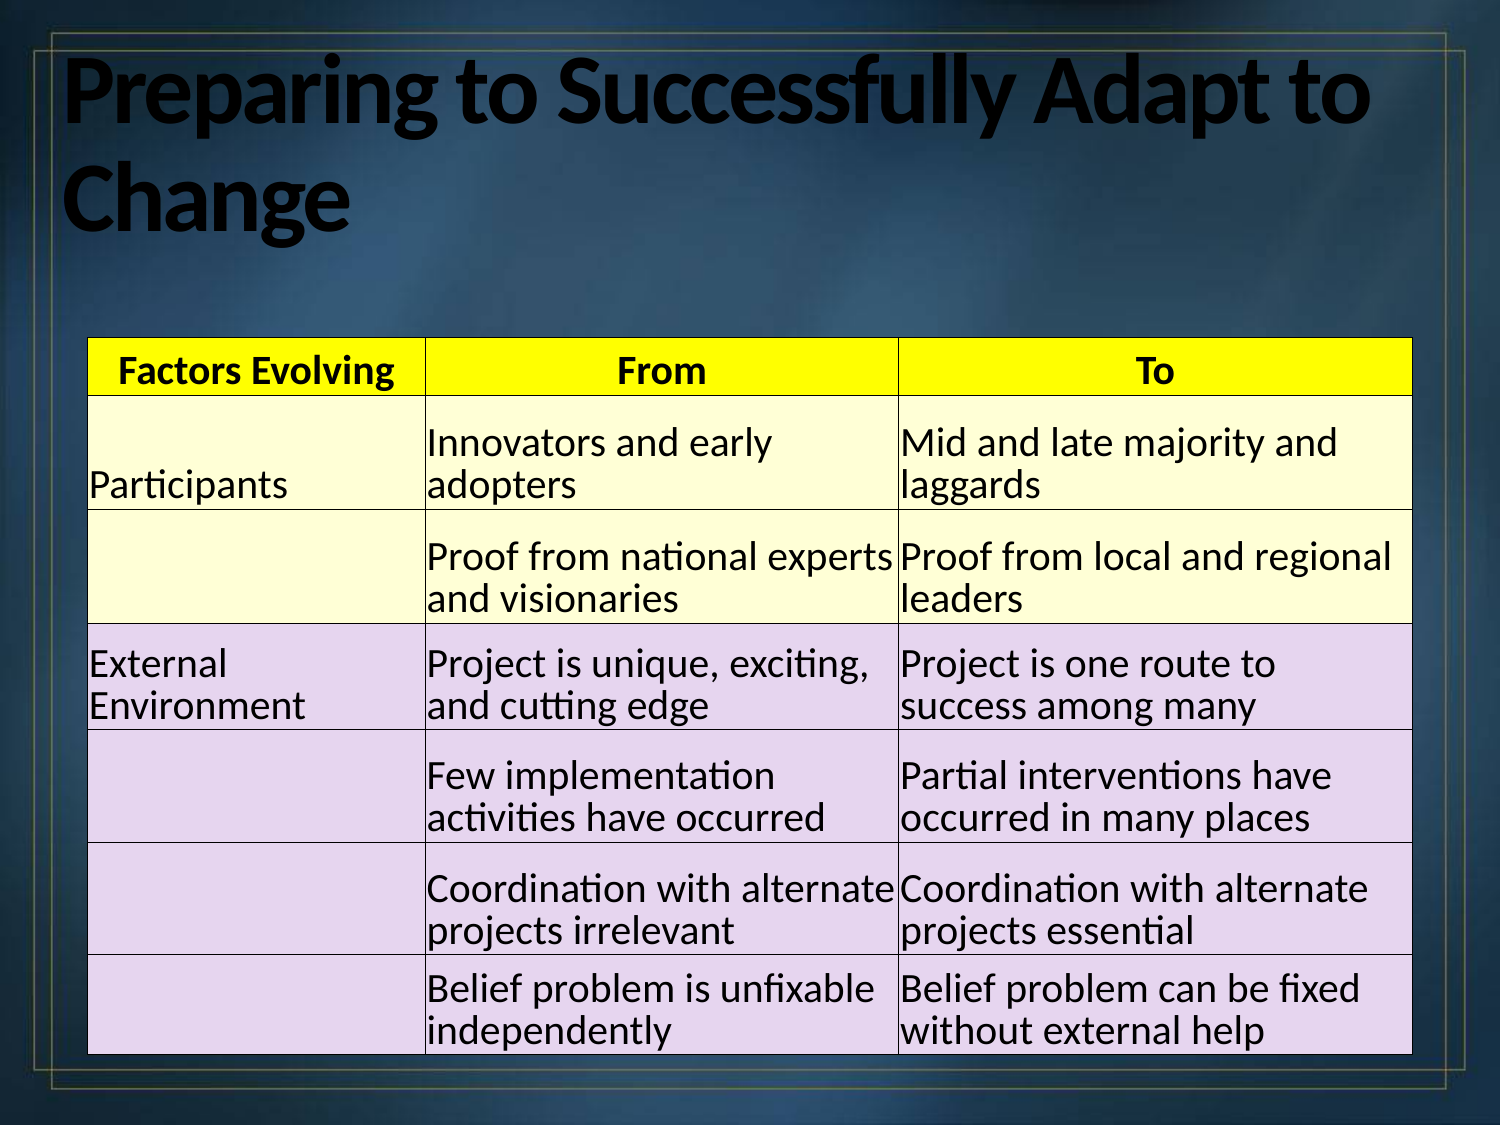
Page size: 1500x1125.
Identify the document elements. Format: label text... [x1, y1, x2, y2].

table_cell Coordination with alternate projects irrelevant [426, 843, 898, 954]
table_cell [88, 510, 425, 623]
table_cell [88, 955, 425, 1054]
table_header To [899, 367, 1412, 395]
title Preparing to Successfully Adapt to Change [62, 37, 1438, 367]
table_cell Partial interventions have occurred in many places [899, 730, 1412, 842]
table_cell External Environment [88, 624, 425, 729]
table_cell Project is unique, exciting, and cutting edge [426, 624, 898, 729]
table_cell [88, 730, 425, 842]
table_cell Mid and late majority and laggards [899, 396, 1412, 509]
table_cell [88, 843, 425, 954]
picture [0, 0, 1500, 1125]
table_header Factors Evolving [88, 367, 425, 395]
table_cell Project is one route to success among many [899, 624, 1412, 729]
table_cell Few implementation activities have occurred [426, 730, 898, 842]
table_cell Belief problem is unfixable independently [426, 955, 898, 1054]
table_cell Belief problem can be fixed without external help [899, 955, 1412, 1054]
table_cell Innovators and early adopters [426, 396, 898, 509]
table_cell Participants [88, 396, 425, 509]
table_cell Proof from national experts and visionaries [426, 510, 898, 623]
table_cell Proof from local and regional leaders [899, 510, 1412, 623]
table_header From [426, 367, 898, 395]
table_cell Coordination with alternate projects essential [899, 843, 1412, 954]
